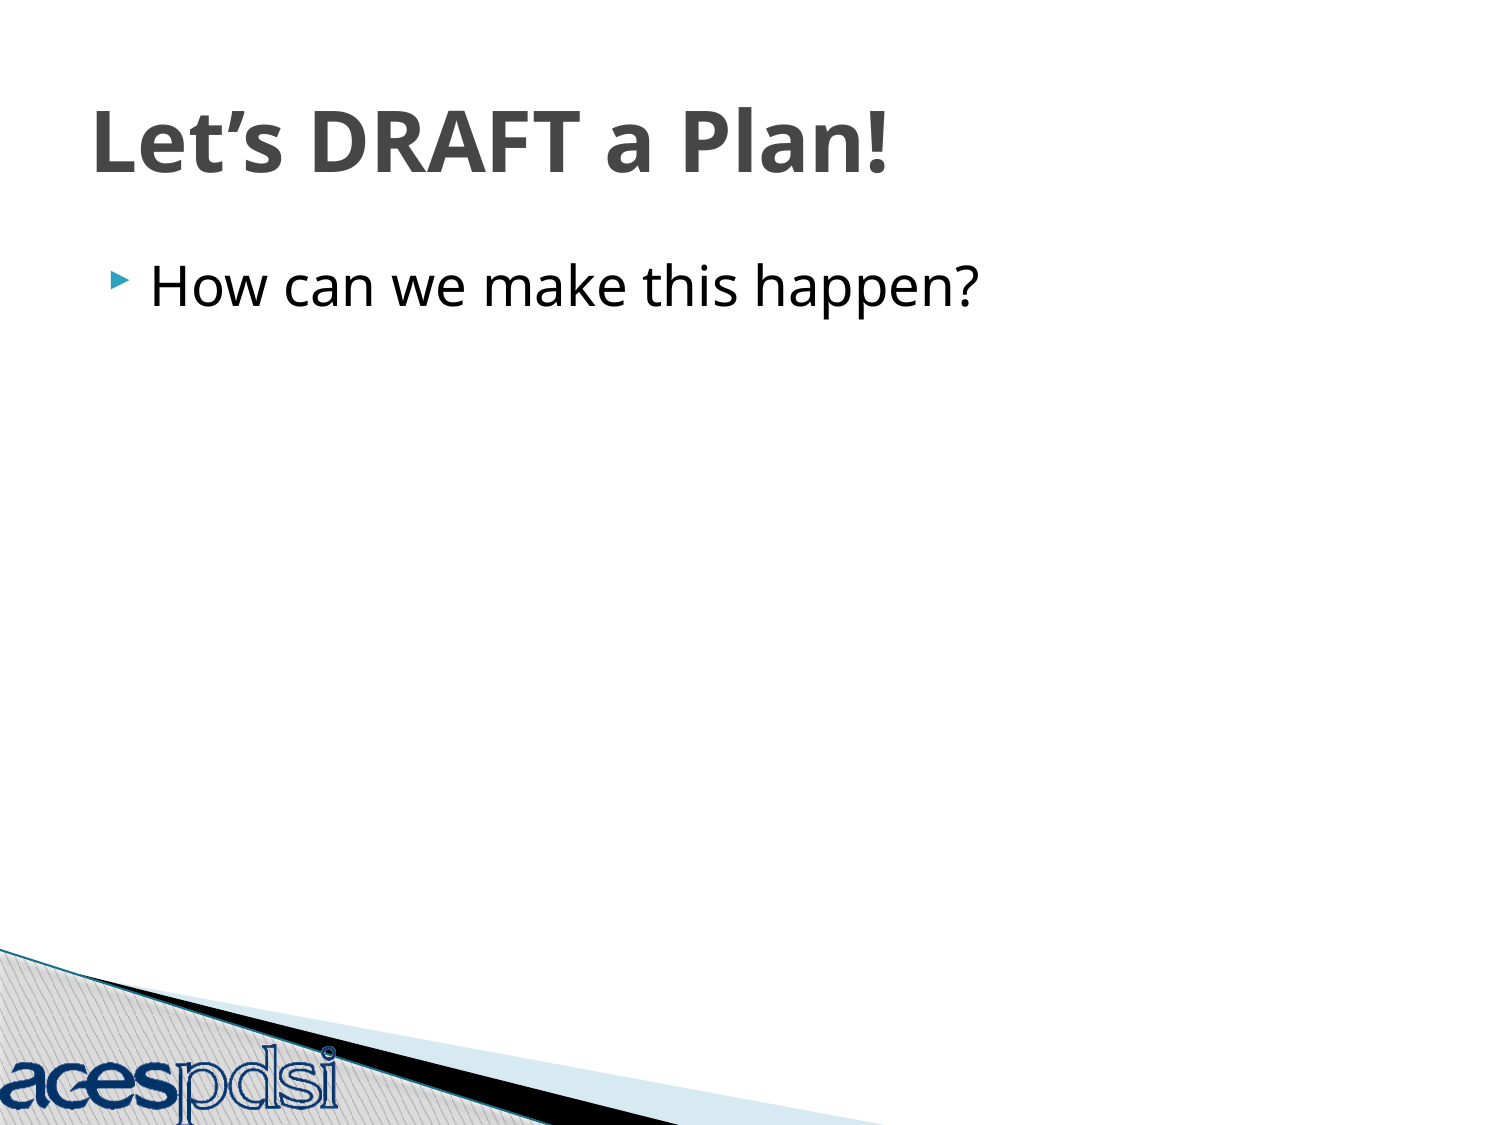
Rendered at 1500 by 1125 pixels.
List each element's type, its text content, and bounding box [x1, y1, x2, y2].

title Let’s DRAFT a Plan! [75, 45, 1425, 233]
list How can we make this happen? [75, 243, 1425, 986]
picture [0, 1044, 338, 1125]
